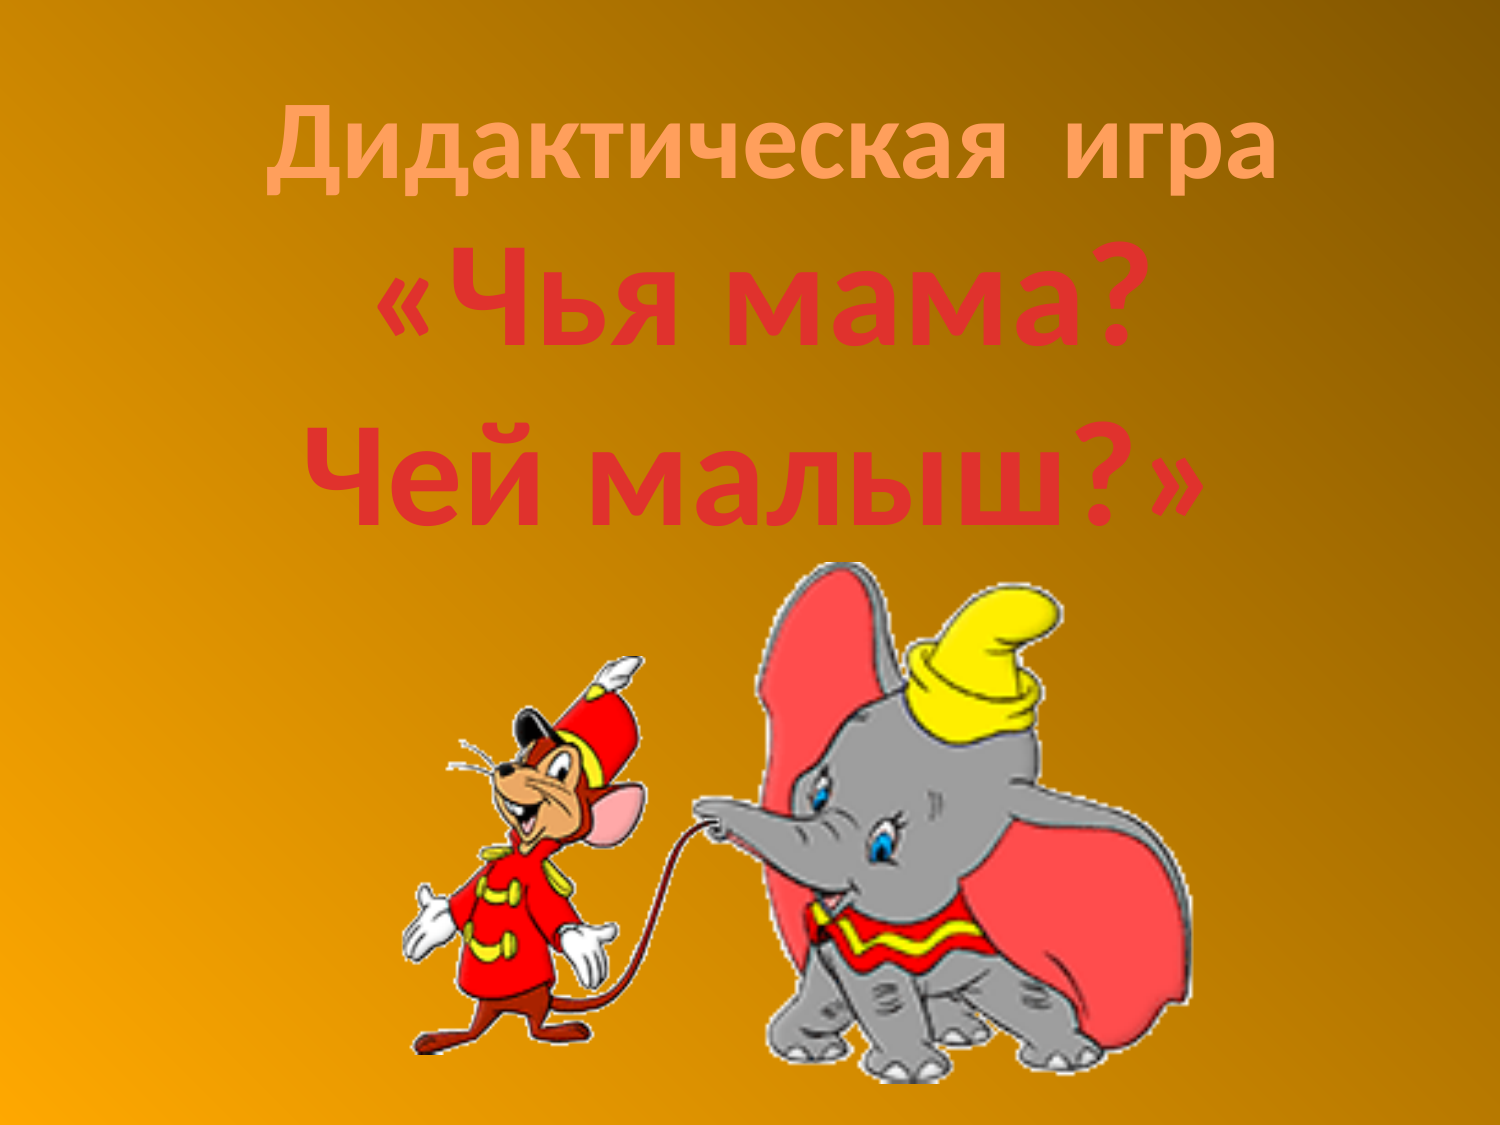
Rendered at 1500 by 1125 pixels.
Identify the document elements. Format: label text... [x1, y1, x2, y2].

picture [374, 562, 1201, 1084]
text_box «Чья мама? Чей малыш?» [286, 187, 1237, 563]
text_box Дидактическая игра [250, 58, 1297, 209]
